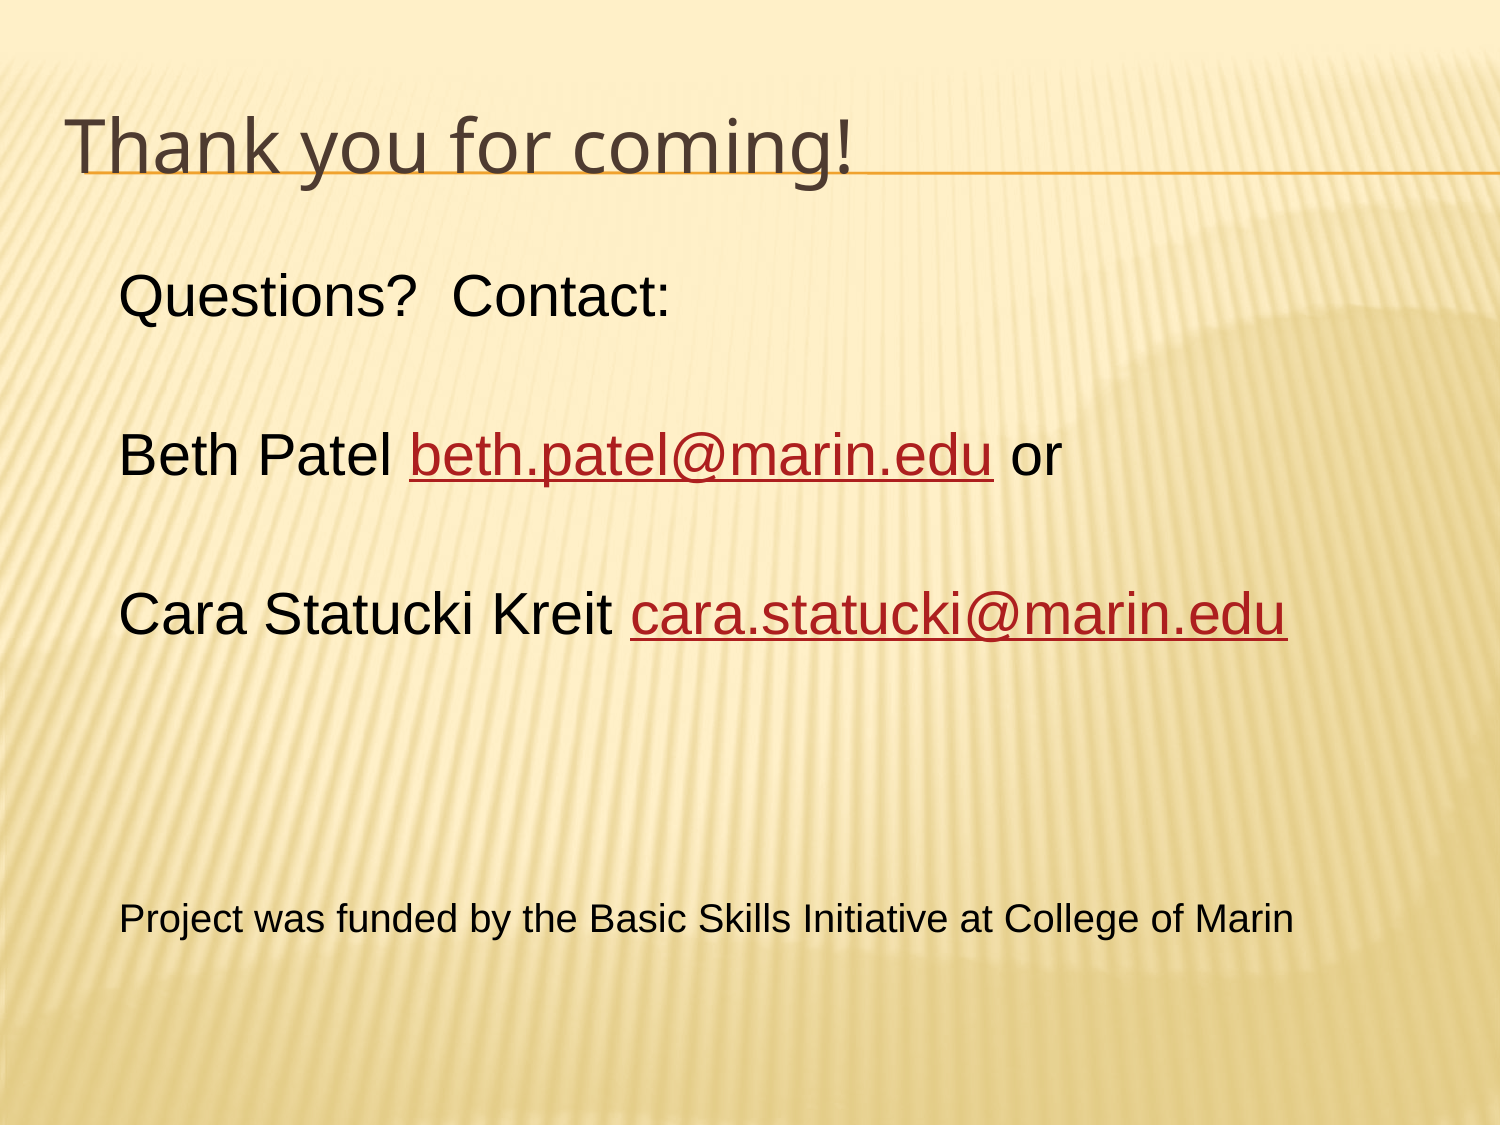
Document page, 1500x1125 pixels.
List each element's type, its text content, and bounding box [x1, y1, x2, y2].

title Thank you for coming! [50, 75, 1475, 213]
list Questions? Contact: Beth Patel beth.patel@marin.edu or Cara Statucki Kreit cara.statucki@marin.edu Project was funded by the Basic Skills Initiative at College of Marin [50, 254, 1475, 998]
